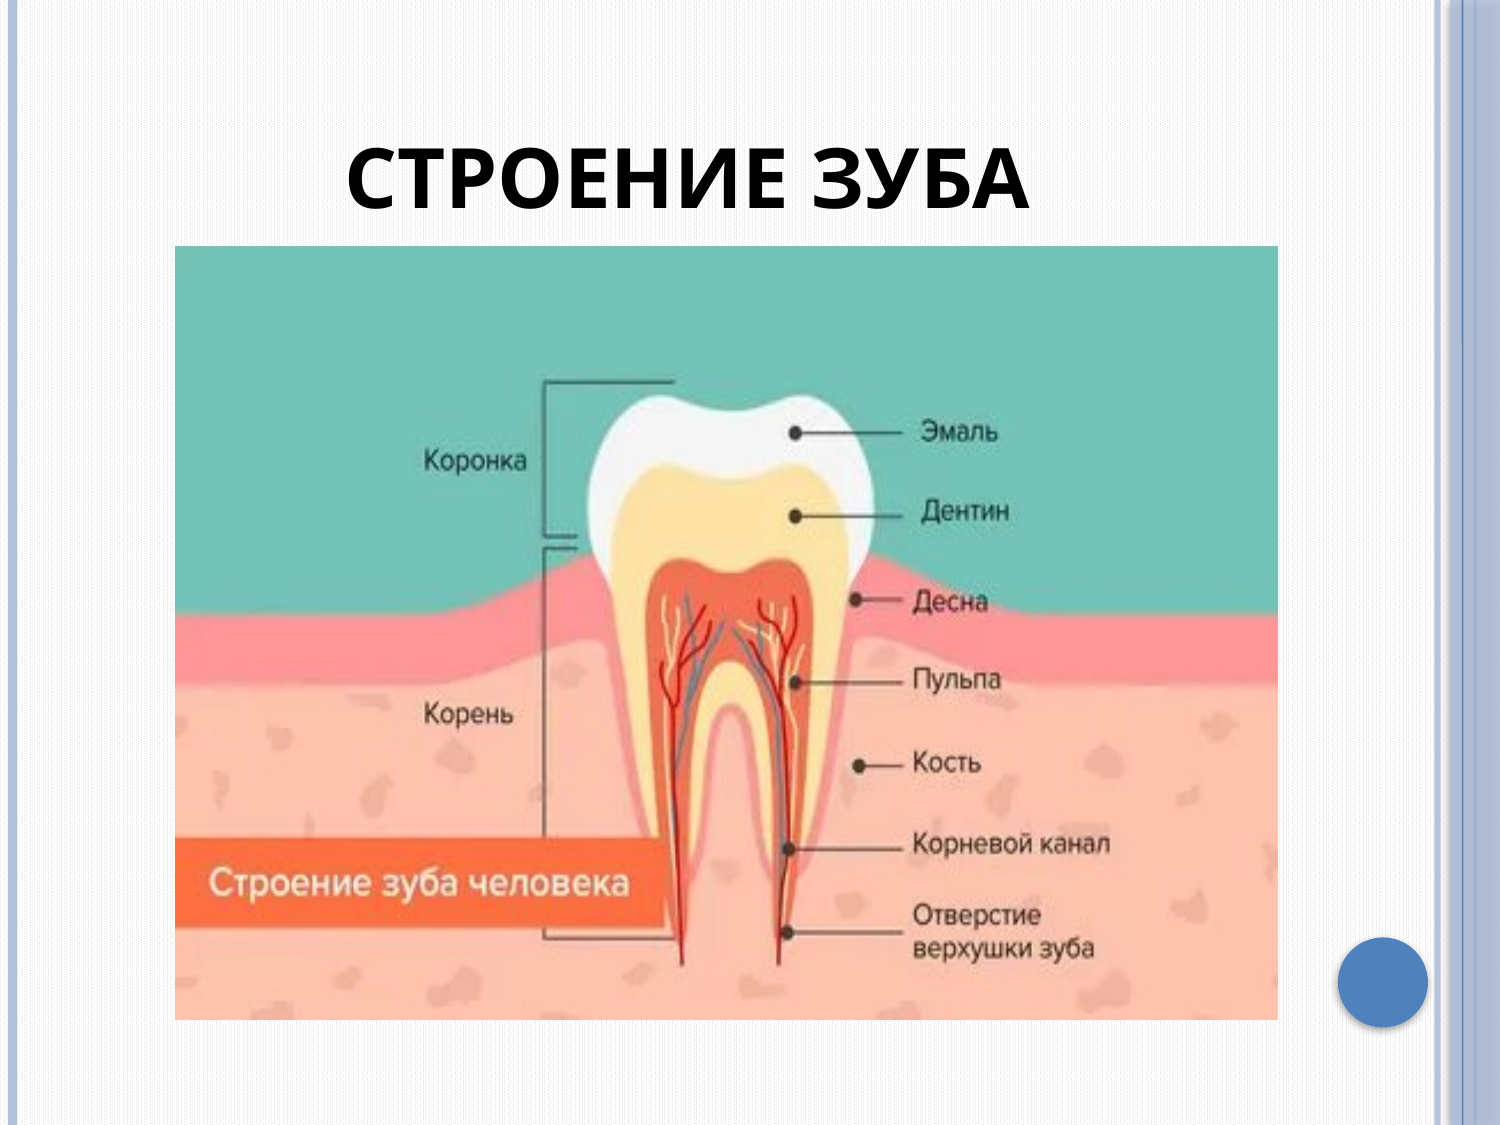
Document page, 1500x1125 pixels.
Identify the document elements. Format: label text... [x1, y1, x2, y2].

title Строение зуба [75, 45, 1300, 233]
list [175, 245, 1278, 1021]
